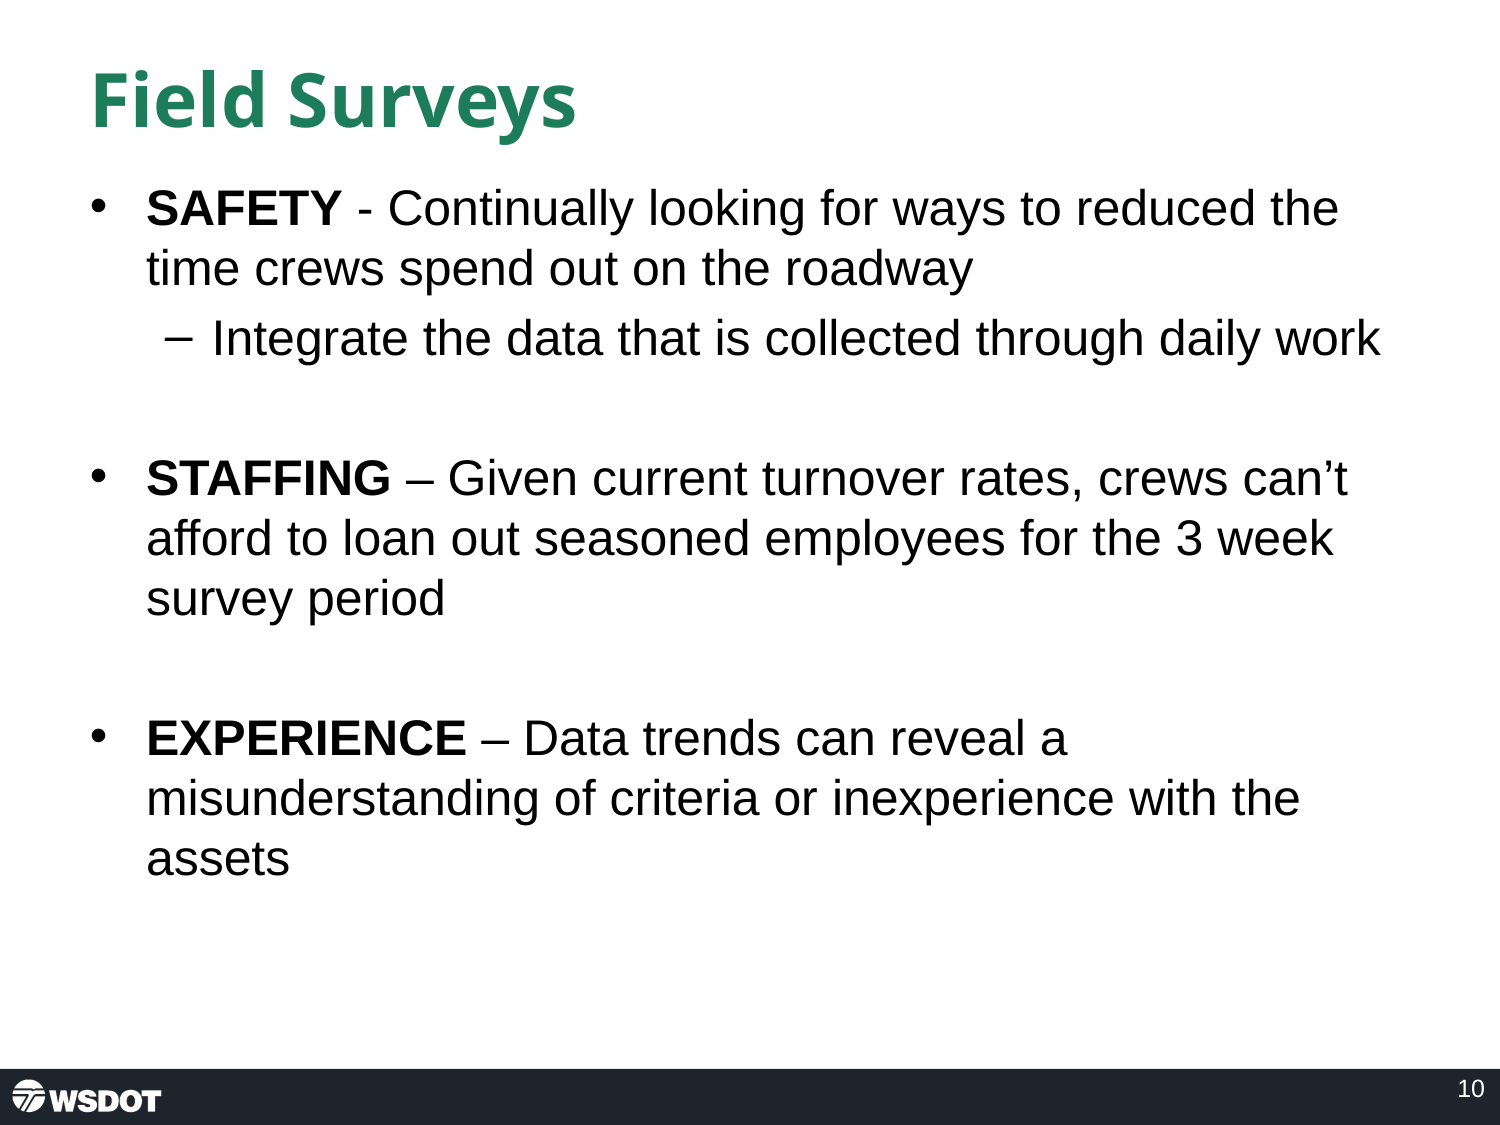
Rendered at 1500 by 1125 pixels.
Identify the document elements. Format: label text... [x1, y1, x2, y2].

list SAFETY - Continually looking for ways to reduced the time crews spend out on the roadway Integrate the data that is collected through daily work STAFFING – Given current turnover rates, crews can’t afford to loan out seasoned employees for the 3 week survey period EXPERIENCE – Data trends can reveal a misunderstanding of criteria or inexperience with the assets [75, 168, 1425, 1005]
picture [0, 0, 1500, 1125]
slide_number 10 [1149, 1065, 1500, 1125]
title Field Surveys [75, 45, 1425, 168]
